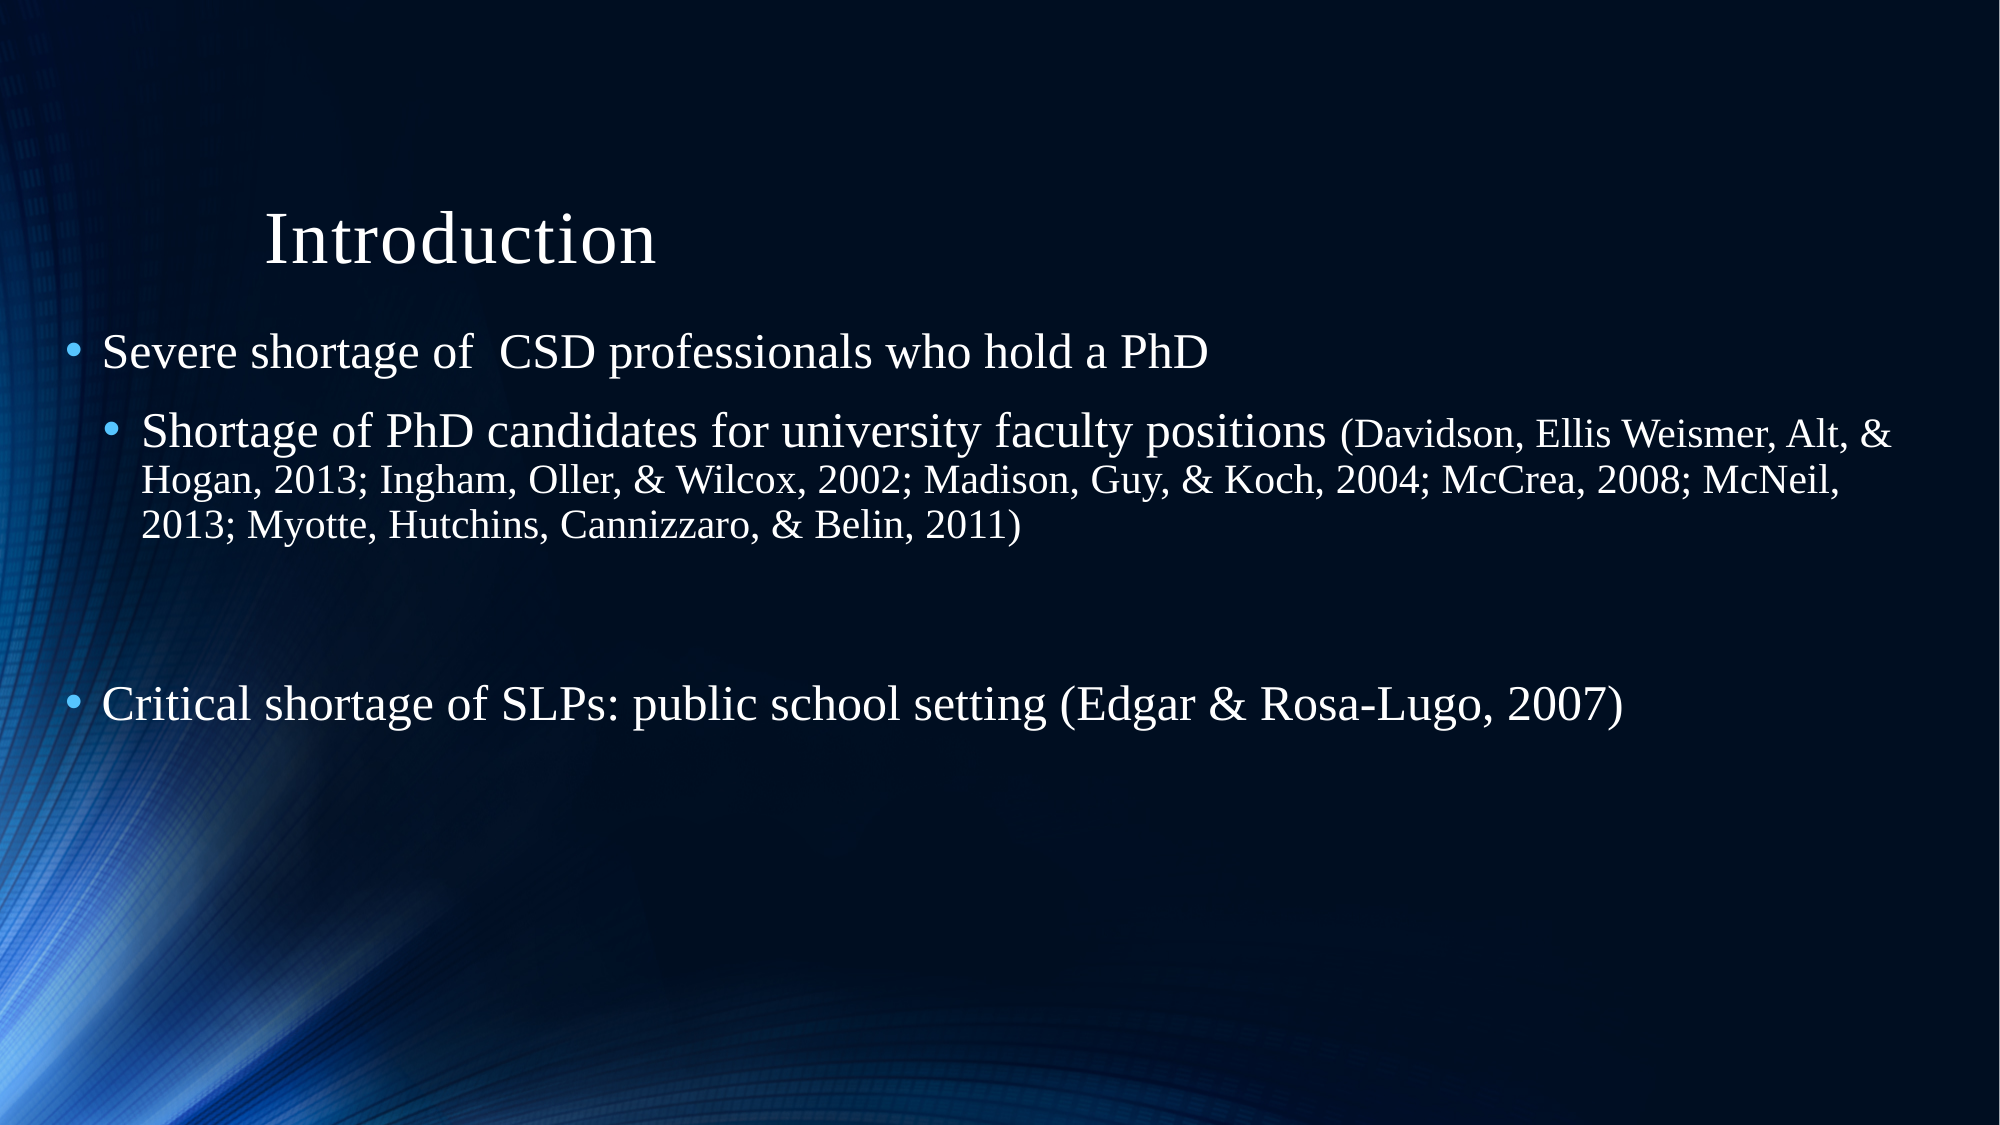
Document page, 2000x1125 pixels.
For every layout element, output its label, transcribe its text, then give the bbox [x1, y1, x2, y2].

list Severe shortage of CSD professionals who hold a PhD Shortage of PhD candidates for university faculty positions (Davidson, Ellis Weismer, Alt, & Hogan, 2013; Ingham, Oller, & Wilcox, 2002; Madison, Guy, & Koch, 2004; McCrea, 2008; McNeil, 2013; Myotte, Hutchins, Cannizzaro, & Belin, 2011) Critical shortage of SLPs: public school setting (Edgar & Rosa-Lugo, 2007) [49, 317, 1950, 1125]
title Introduction [249, 62, 1750, 288]
picture [0, 0, 2000, 1125]
